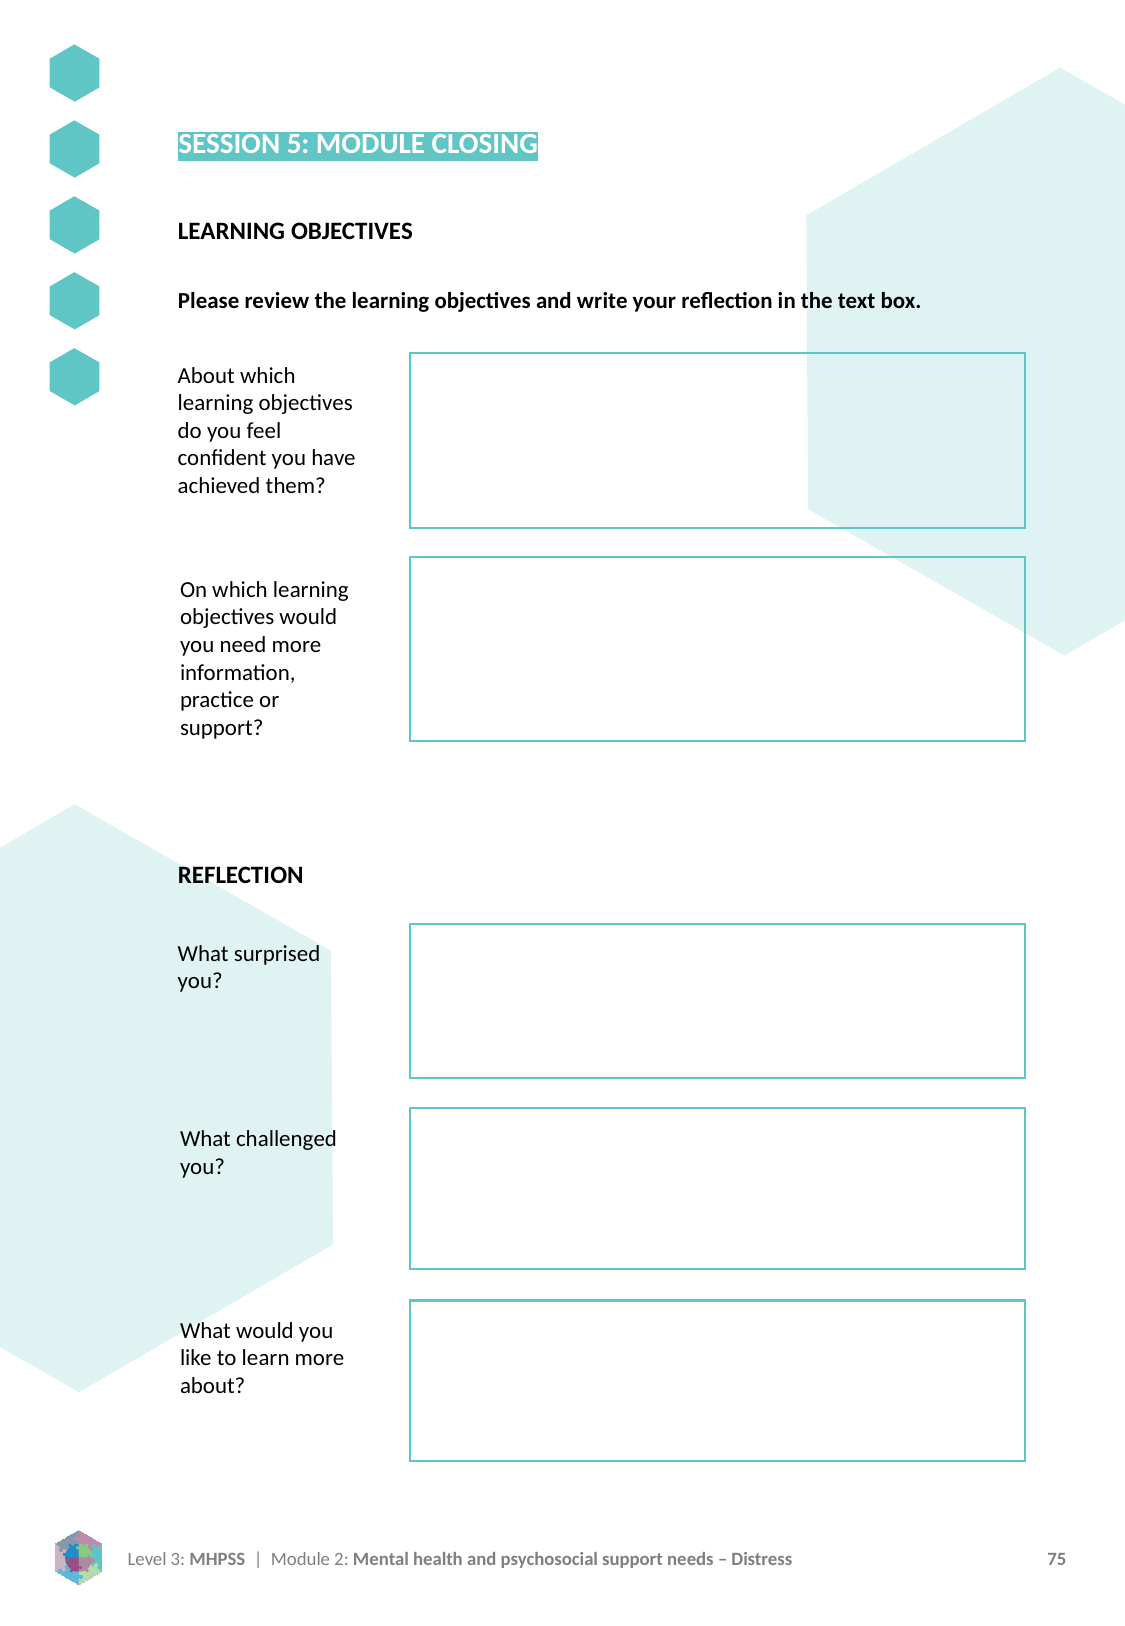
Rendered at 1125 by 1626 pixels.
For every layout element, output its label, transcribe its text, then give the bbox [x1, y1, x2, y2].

text_box REFLECTION [162, 850, 1025, 896]
text_box [50, 197, 99, 253]
text_box [806, 67, 1125, 656]
text_box About which learning objectives do you feel confident you have achieved them? [162, 345, 380, 513]
text_box [410, 557, 1025, 741]
text_box Please review the learning objectives and write your reflection in the text box. [162, 278, 1027, 321]
text_box [410, 1300, 1025, 1462]
text_box What surprised you? [162, 923, 380, 1008]
text_box [50, 121, 99, 177]
picture [55, 1530, 102, 1585]
text_box [50, 45, 99, 101]
text_box [410, 1107, 1025, 1269]
text_box On which learning objectives would you need more information, practice or support? [165, 559, 381, 755]
text_box [410, 924, 1025, 1079]
text_box LEARNING OBJECTIVES [162, 207, 1025, 253]
text_box [410, 352, 1025, 529]
text_box [50, 349, 99, 405]
text_box What challenged you? [165, 1109, 381, 1194]
text_box [50, 273, 99, 329]
text_box SESSION 5: MODULE CLOSING [163, 116, 1027, 167]
text_box [0, 804, 333, 1393]
text_box What would you like to learn more about? [165, 1300, 381, 1413]
